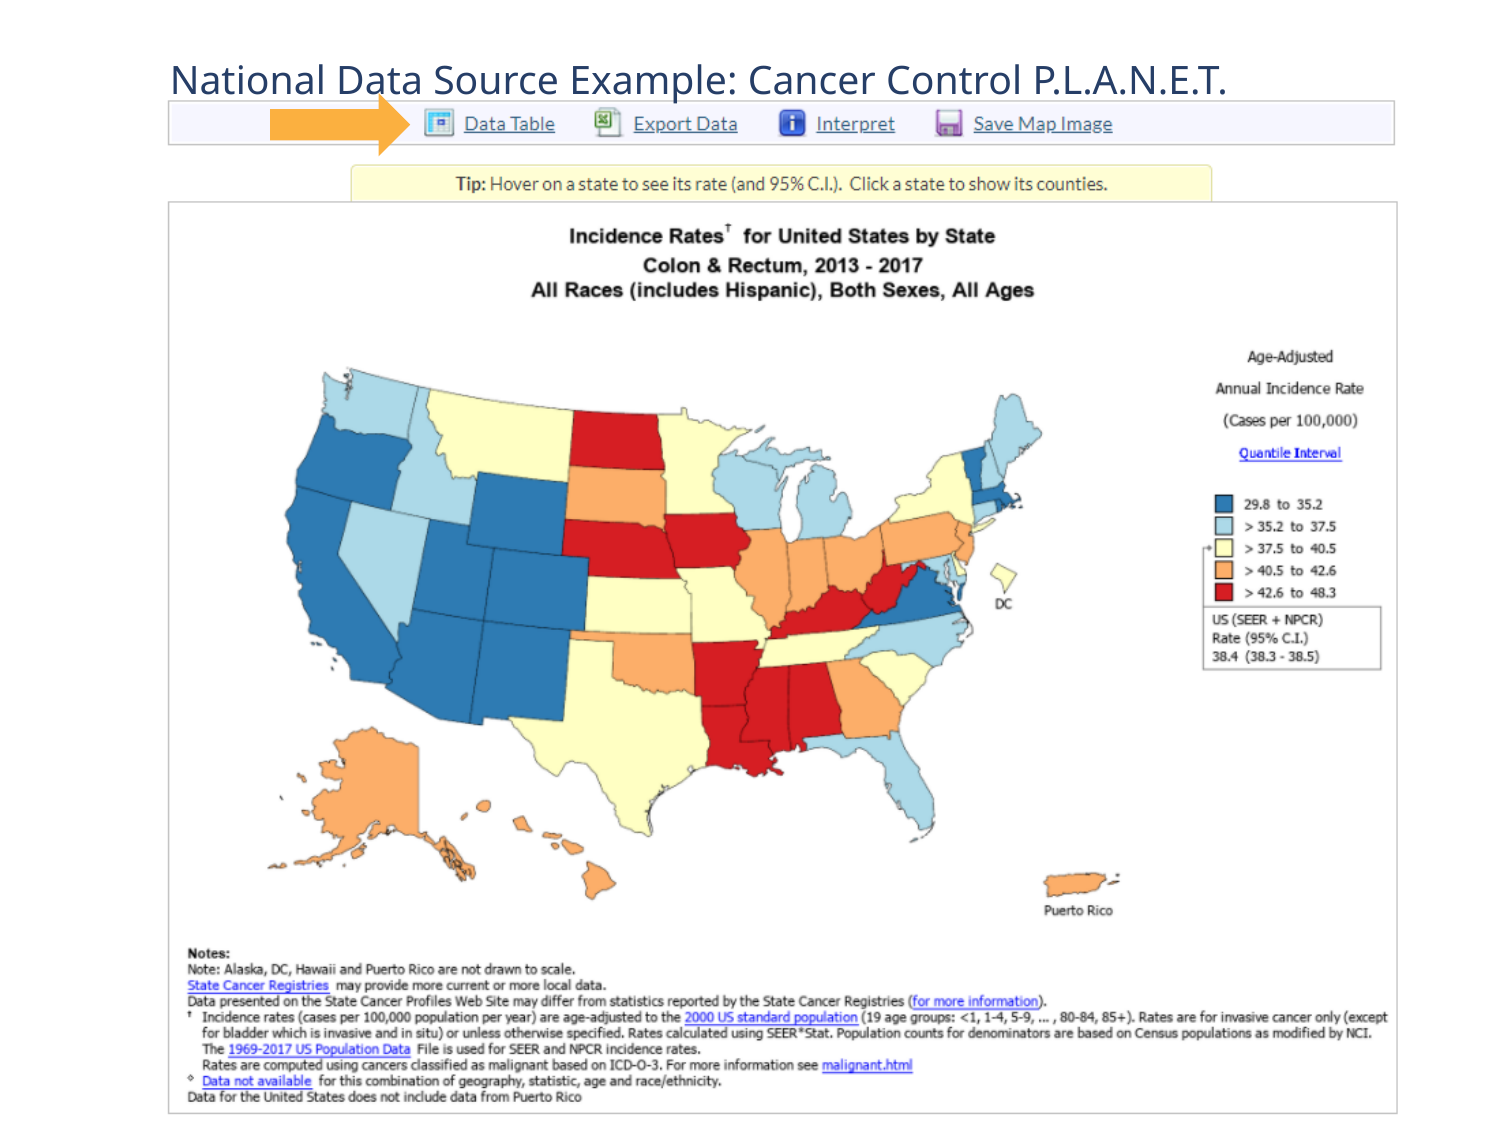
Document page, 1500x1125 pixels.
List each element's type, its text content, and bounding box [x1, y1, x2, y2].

picture [164, 95, 1402, 1117]
text_box National Data Source Example: Cancer Control P.L.A.N.E.T. [155, 48, 1412, 142]
